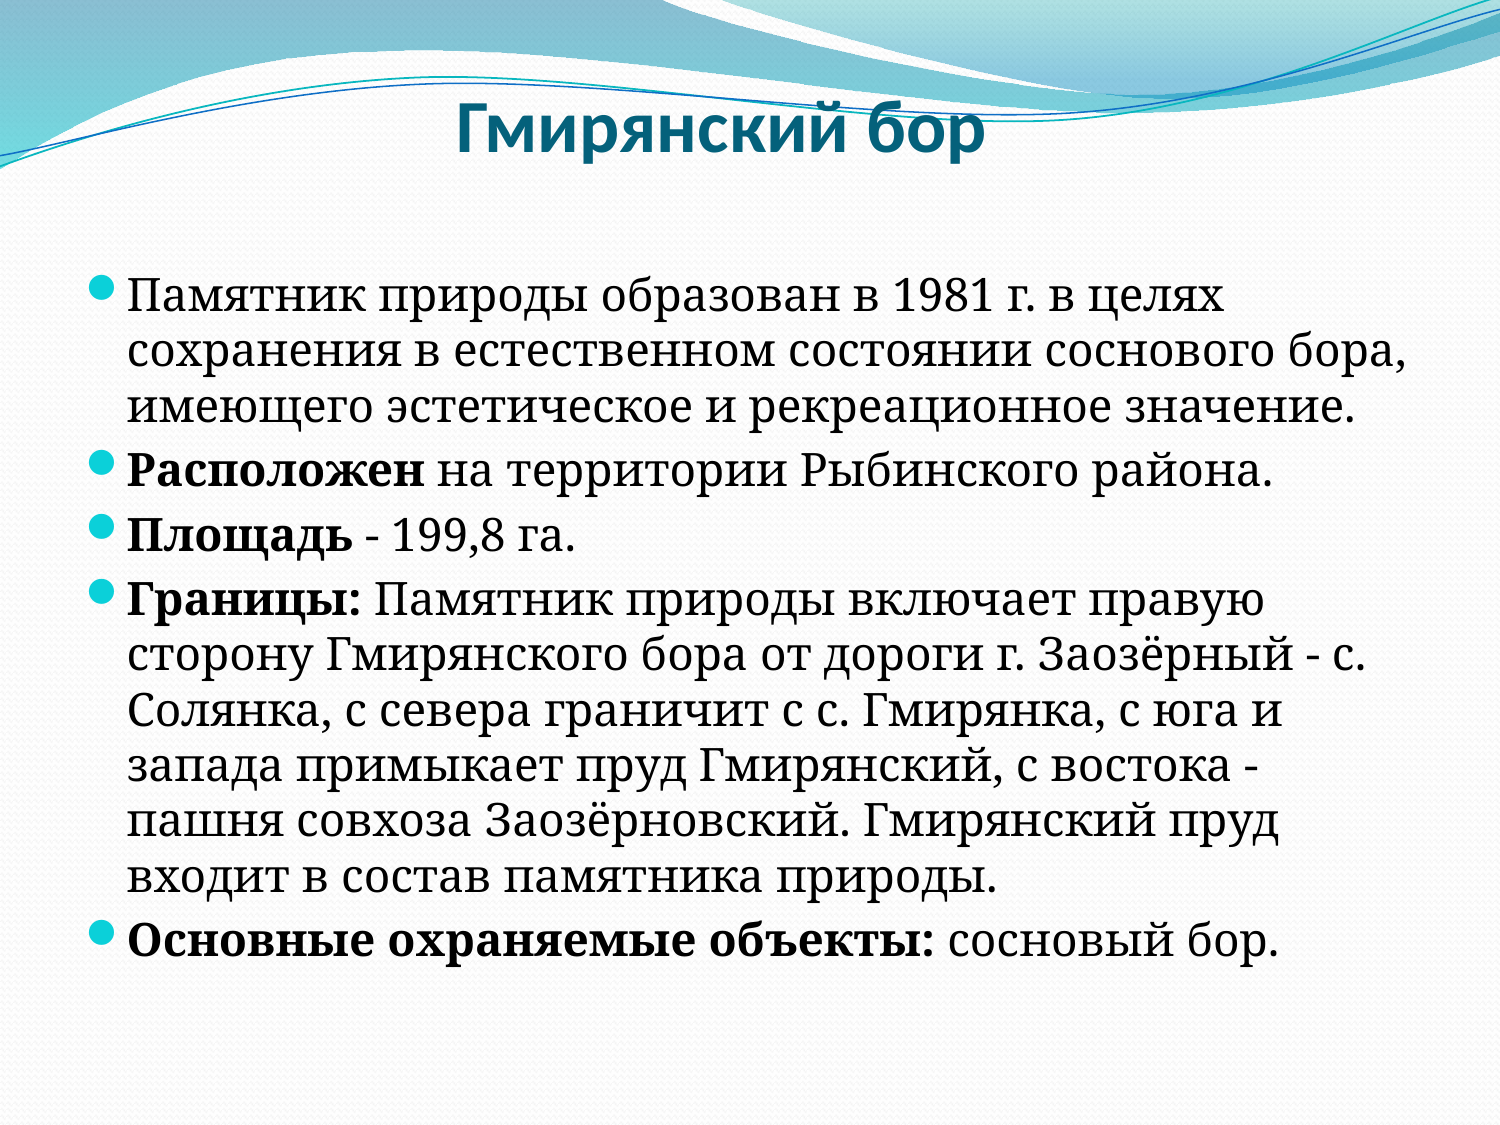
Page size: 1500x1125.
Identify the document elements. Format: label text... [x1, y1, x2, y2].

title Гмирянский бор [46, 70, 1397, 258]
list Памятник природы образован в 1981 г. в целях сохранения в естественном состоянии соснового бора, имеющего эстетическое и рекреационное значение. Расположен на территории Рыбинского района. Площадь - 199,8 га. Границы: Памятник природы включает правую сторону Гмирянского бора от дороги г. Заозёрный - с. Солянка, с севера граничит с с. Гмирянка, с юга и запада примыкает пруд Гмирянский, с востока - пашня совхоза Заозёрновский. Гмирянский пруд входит в состав памятника природы. Основные охраняемые объекты: сосновый бор. [70, 257, 1425, 1038]
